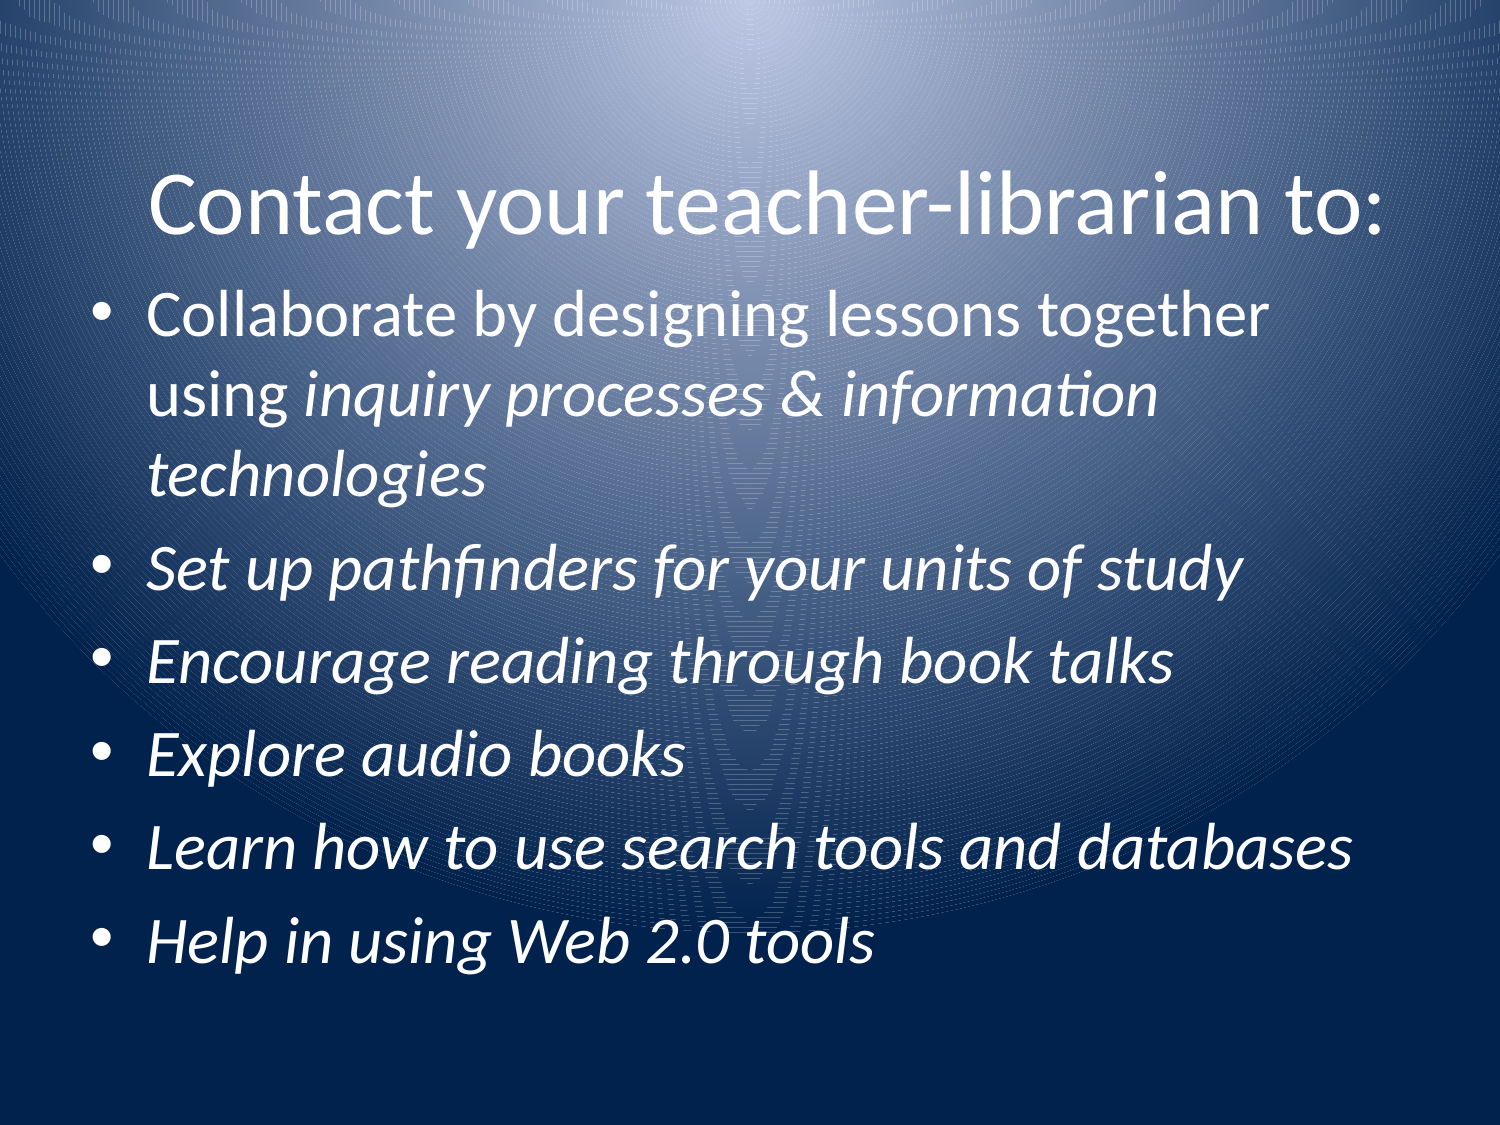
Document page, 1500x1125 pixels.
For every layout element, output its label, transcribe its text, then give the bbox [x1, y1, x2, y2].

list Collaborate by designing lessons together using inquiry processes & information technologies Set up pathfinders for your units of study Encourage reading through book talks Explore audio books Learn how to use search tools and databases Help in using Web 2.0 tools [75, 262, 1425, 1005]
title Contact your teacher-librarian to: [75, 45, 1463, 350]
